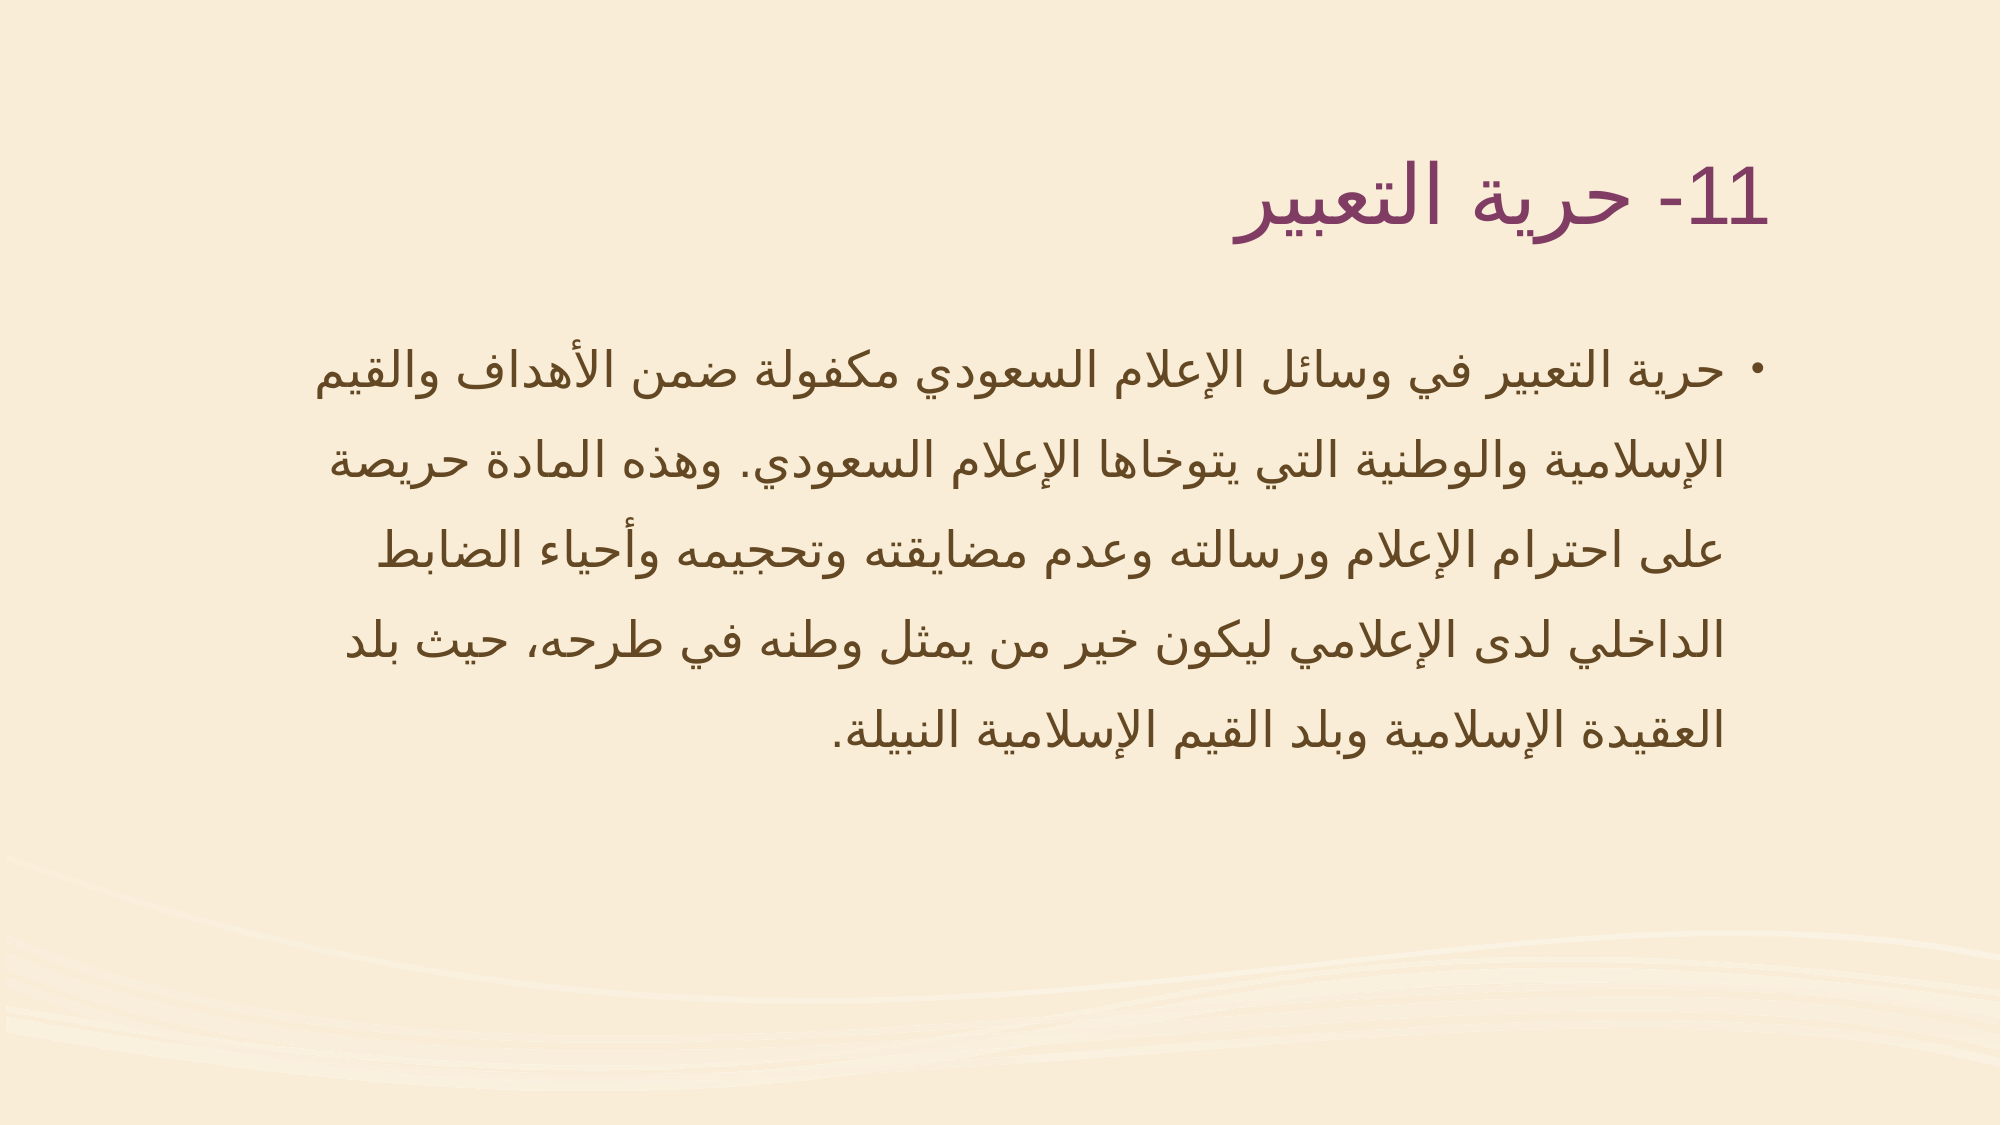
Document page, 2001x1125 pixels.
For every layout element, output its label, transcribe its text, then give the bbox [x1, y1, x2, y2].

title 11- حرية التعبير [212, 50, 1788, 250]
list حرية التعبير في وسائل الإعلام السعودي مكفولة ضمن الأهداف والقيم الإسلامية والوطنية التي يتوخاها الإعلام السعودي. وهذه المادة حريصة على احترام الإعلام ورسالته وعدم مضايقته وتحجيمه وأحياء الضابط الداخلي لدى الإعلامي ليكون خير من يمثل وطنه في طرحه، حيث بلد العقيدة الإسلامية وبلد القيم الإسلامية النبيلة. [212, 299, 1788, 950]
